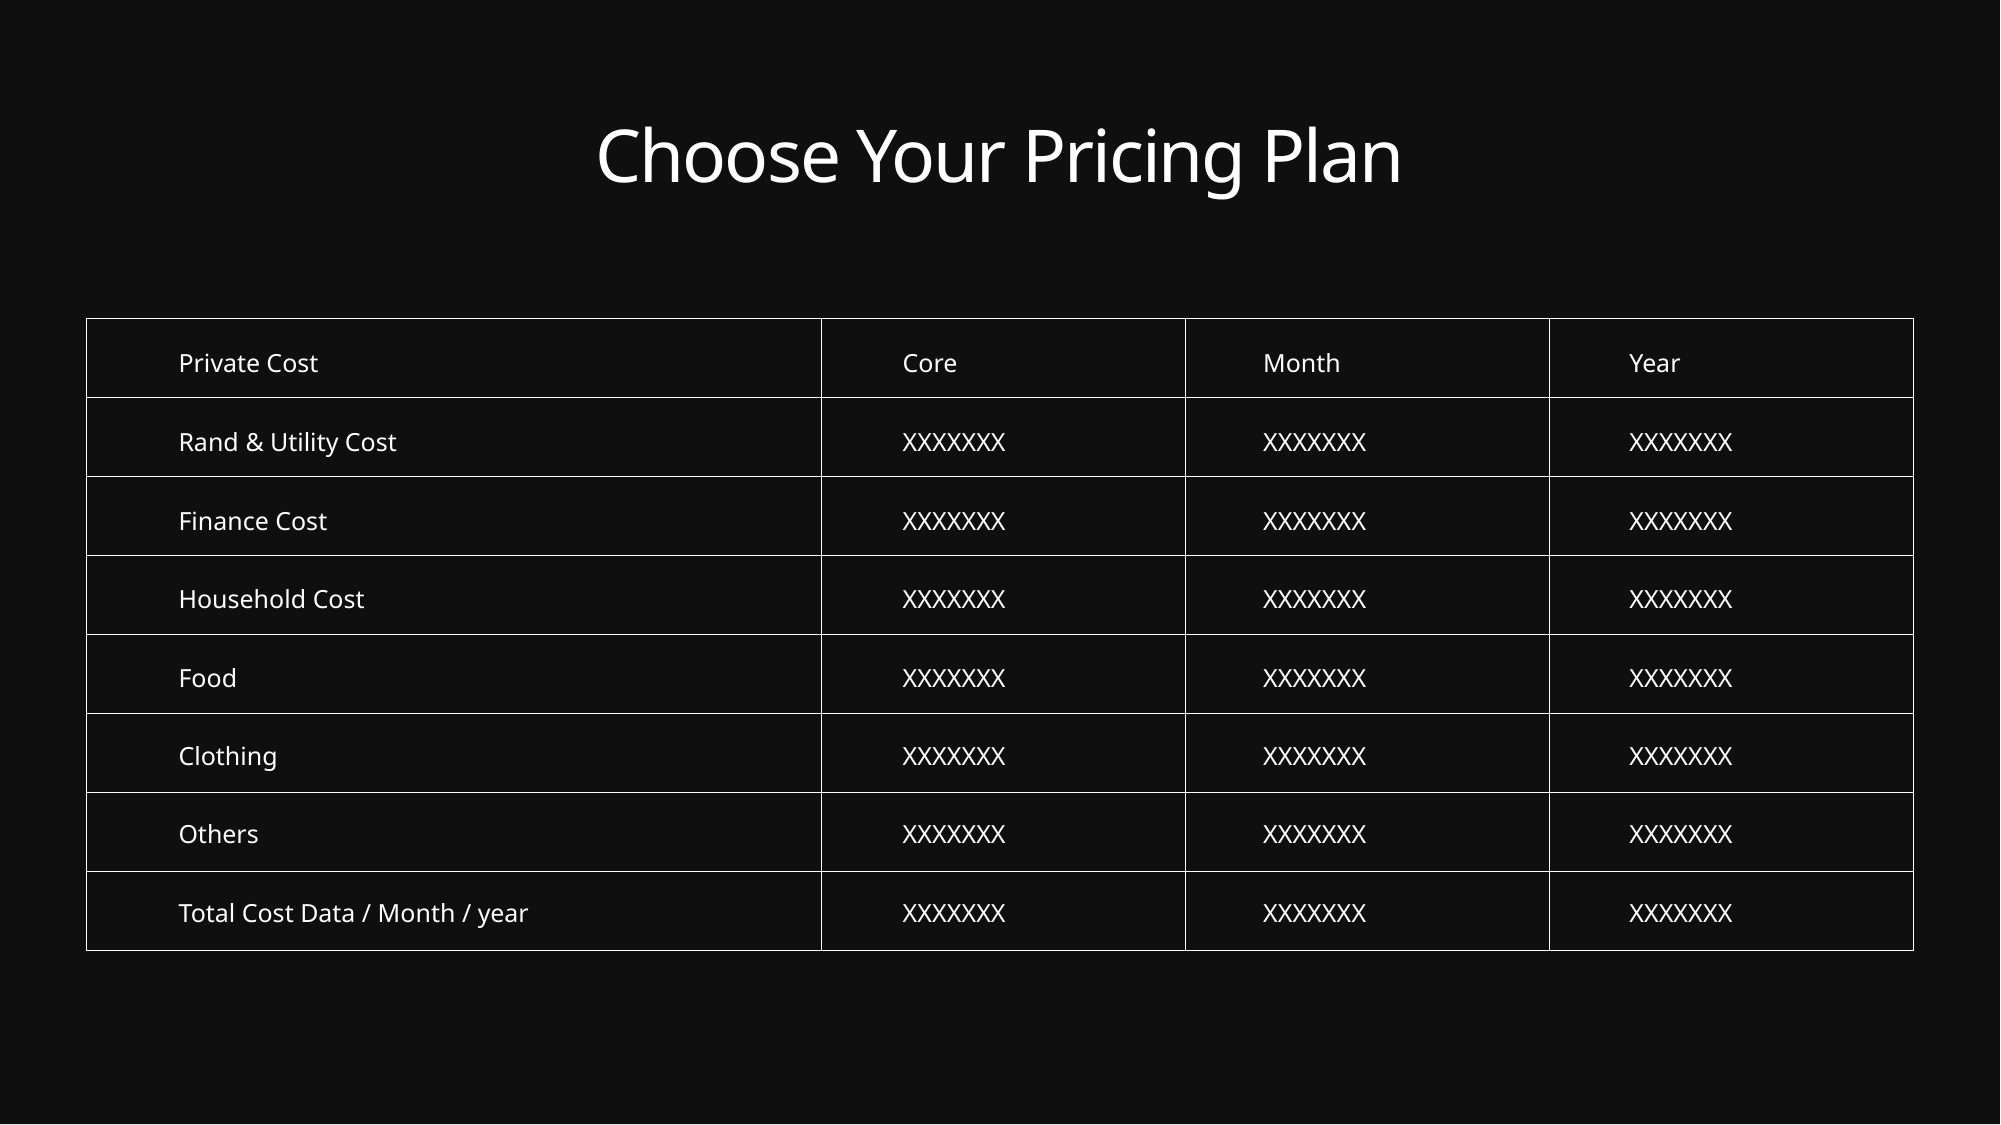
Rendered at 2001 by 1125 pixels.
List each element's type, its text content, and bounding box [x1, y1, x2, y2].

text_box XXXXXXX [1614, 816, 1912, 857]
text_box XXXXXXX [1614, 502, 1912, 543]
text_box XXXXXXX [887, 816, 1185, 857]
text_box XXXXXXX [887, 581, 1185, 621]
text_box Month [1248, 345, 1423, 386]
text_box [0, 0, 2000, 1125]
text_box Total Cost Data / Month / year [163, 895, 640, 935]
text_box Choose Your Pricing Plan [264, 116, 1735, 205]
text_box Food [163, 659, 640, 700]
text_box Year [1614, 345, 1732, 386]
text_box XXXXXXX [1614, 738, 1912, 778]
text_box XXXXXXX [1614, 659, 1912, 700]
text_box Clothing [163, 738, 640, 778]
text_box XXXXXXX [1248, 816, 1546, 857]
text_box XXXXXXX [1248, 502, 1546, 543]
text_box Core [887, 345, 1059, 386]
text_box XXXXXXX [1248, 581, 1546, 621]
text_box XXXXXXX [1248, 424, 1546, 464]
text_box Others [163, 816, 642, 857]
text_box XXXXXXX [887, 502, 1185, 543]
text_box Rand & Utility Cost [163, 424, 640, 464]
text_box Household Cost [163, 581, 640, 621]
text_box XXXXXXX [1248, 659, 1546, 700]
text_box XXXXXXX [887, 424, 1185, 464]
text_box Finance Cost [163, 502, 642, 543]
text_box XXXXXXX [887, 895, 1185, 935]
text_box XXXXXXX [1614, 424, 1912, 464]
text_box XXXXXXX [1614, 895, 1912, 935]
text_box XXXXXXX [887, 659, 1185, 700]
text_box XXXXXXX [1248, 738, 1546, 778]
text_box XXXXXXX [1248, 895, 1546, 935]
text_box XXXXXXX [887, 738, 1185, 778]
text_box XXXXXXX [1614, 581, 1912, 621]
text_box Private Cost [163, 345, 640, 386]
